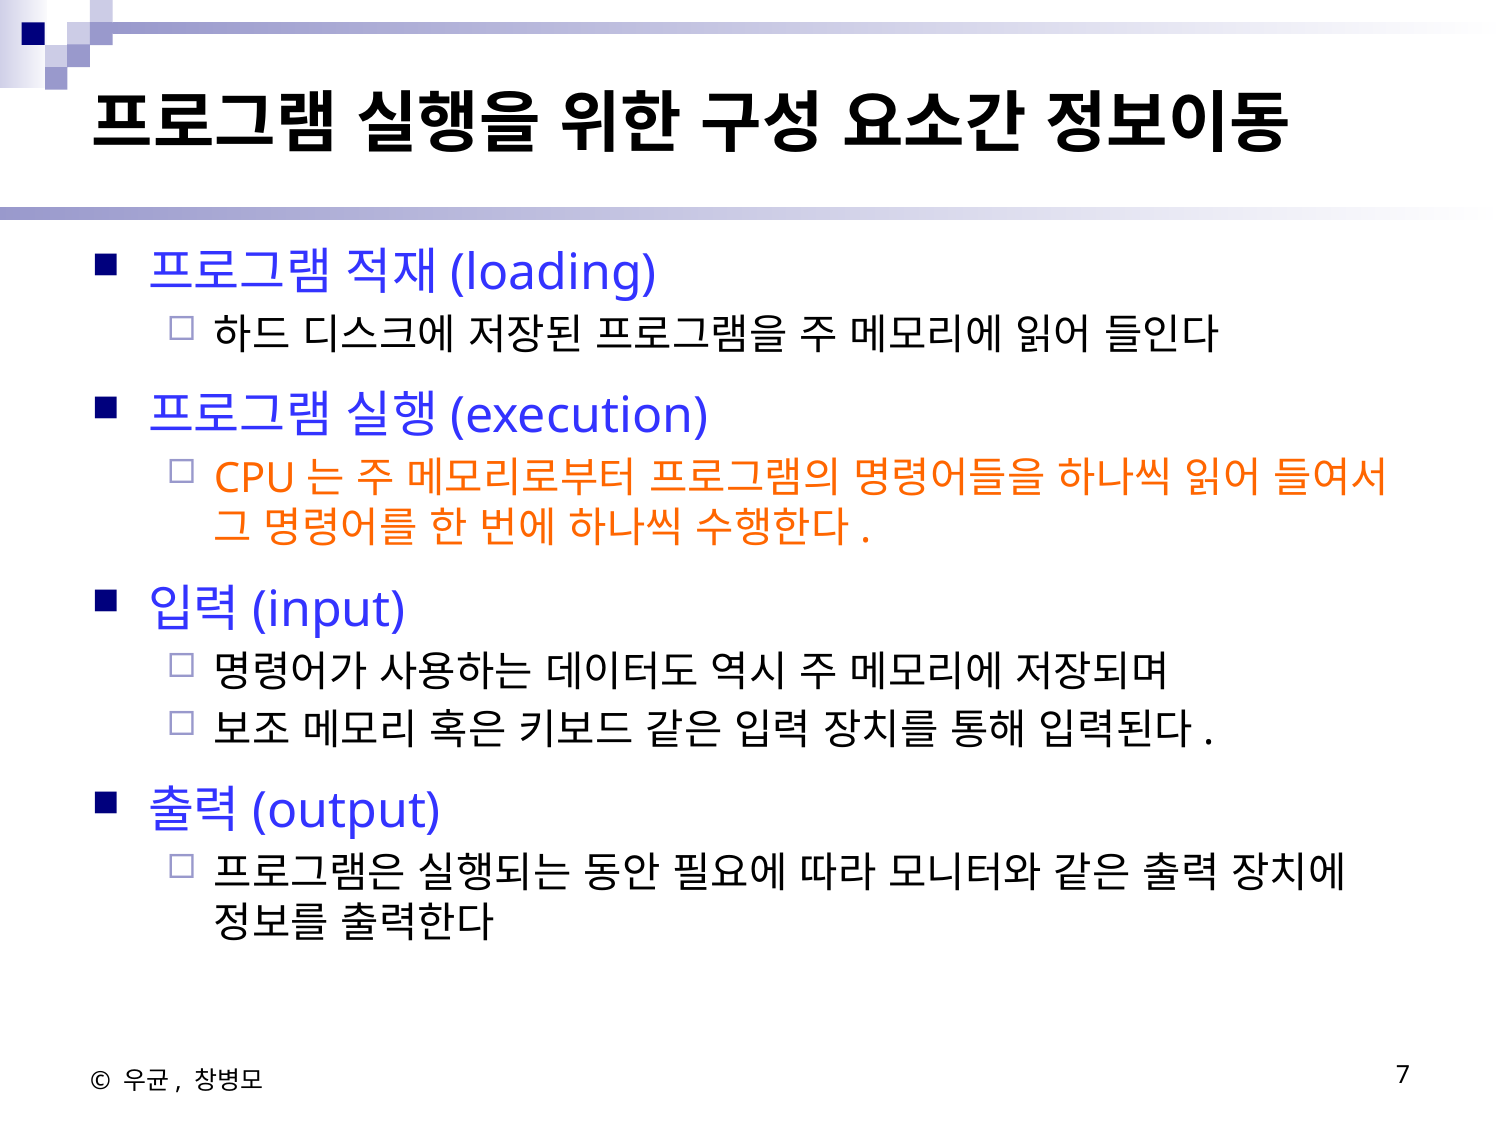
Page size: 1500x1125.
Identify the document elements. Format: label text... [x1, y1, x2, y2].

list 프로그램 적재(loading) 하드 디스크에 저장된 프로그램을 주 메모리에 읽어 들인다 프로그램 실행(execution) CPU는 주 메모리로부터 프로그램의 명령어들을 하나씩 읽어 들여서 그 명령어를 한 번에 하나씩 수행한다. 입력(input) 명령어가 사용하는 데이터도 역시 주 메모리에 저장되며 보조 메모리 혹은 키보드 같은 입력 장치를 통해 입력된다. 출력(output) 프로그램은 실행되는 동안 필요에 따라 모니터와 같은 출력 장치에 정보를 출력한다 [76, 231, 1427, 449]
slide_number © 우균, 창병모 [75, 1024, 425, 1103]
title 프로그램 실행을 위한 구성 요소간 정보이동 [76, 42, 1427, 197]
list 프로그램 적재(loading) 하드 디스크에 저장된 프로그램을 주 메모리에 읽어 들인다 프로그램 실행(execution) CPU는 주 메모리로부터 프로그램의 명령어들을 하나씩 읽어 들여서 그 명령어를 한 번에 하나씩 수행한다. 입력(input) 명령어가 사용하는 데이터도 역시 주 메모리에 저장되며 보조 메모리 혹은 키보드 같은 입력 장치를 통해 입력된다. 출력(output) 프로그램은 실행되는 동안 필요에 따라 모니터와 같은 출력 장치에 정보를 출력한다 [76, 676, 1427, 1024]
list 프로그램 적재(loading) 하드 디스크에 저장된 프로그램을 주 메모리에 읽어 들인다 프로그램 실행(execution) CPU는 주 메모리로부터 프로그램의 명령어들을 하나씩 읽어 들여서 그 명령어를 한 번에 하나씩 수행한다. 입력(input) 명령어가 사용하는 데이터도 역시 주 메모리에 저장되며 보조 메모리 혹은 키보드 같은 입력 장치를 통해 입력된다. 출력(output) 프로그램은 실행되는 동안 필요에 따라 모니터와 같은 출력 장치에 정보를 출력한다 [76, 451, 1427, 674]
slide_number 7 [1074, 1025, 1425, 1100]
